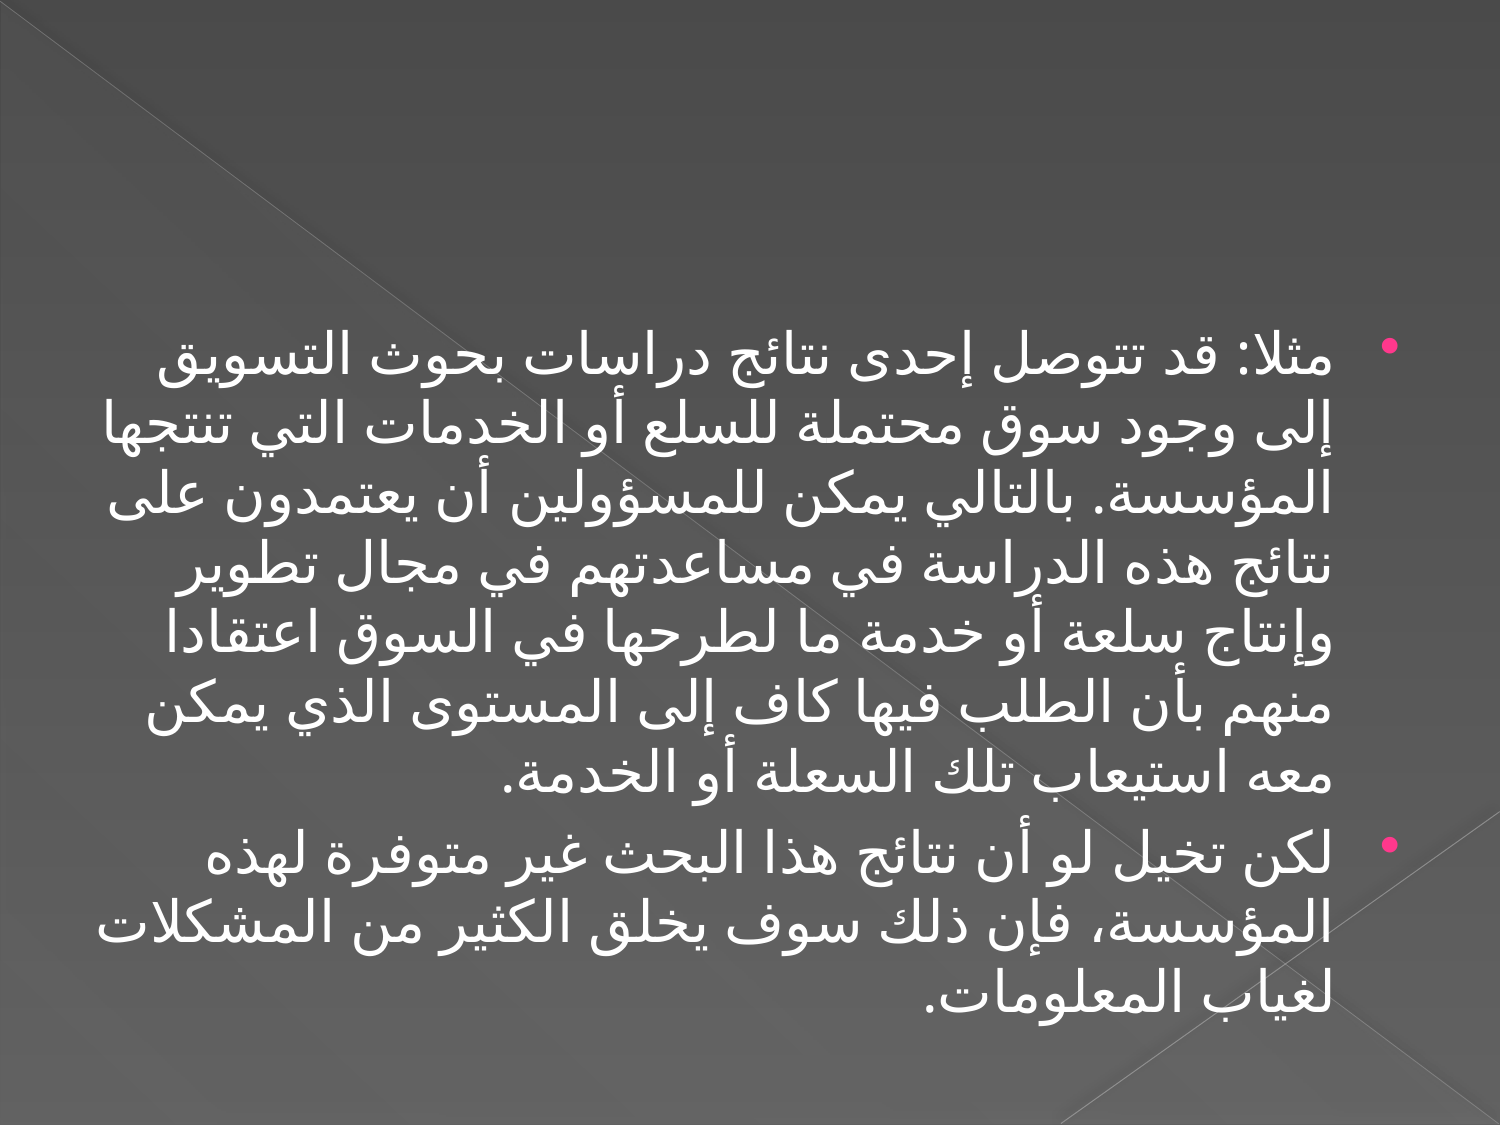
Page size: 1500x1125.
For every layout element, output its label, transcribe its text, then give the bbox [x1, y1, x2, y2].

list مثلا: قد تتوصل إحدى نتائج دراسات بحوث التسويق إلى وجود سوق محتملة للسلع أو الخدمات التي تنتجها المؤسسة. بالتالي يمكن للمسؤولين أن يعتمدون على نتائج هذه الدراسة في مساعدتهم في مجال تطوير وإنتاج سلعة أو خدمة ما لطرحها في السوق اعتقادا منهم بأن الطلب فيها كاف إلى المستوى الذي يمكن معه استيعاب تلك السعلة أو الخدمة. لكن تخيل لو أن نتائج هذا البحث غير متوفرة لهذه المؤسسة، فإن ذلك سوف يخلق الكثير من المشكلات لغياب المعلومات. [75, 308, 1425, 1059]
